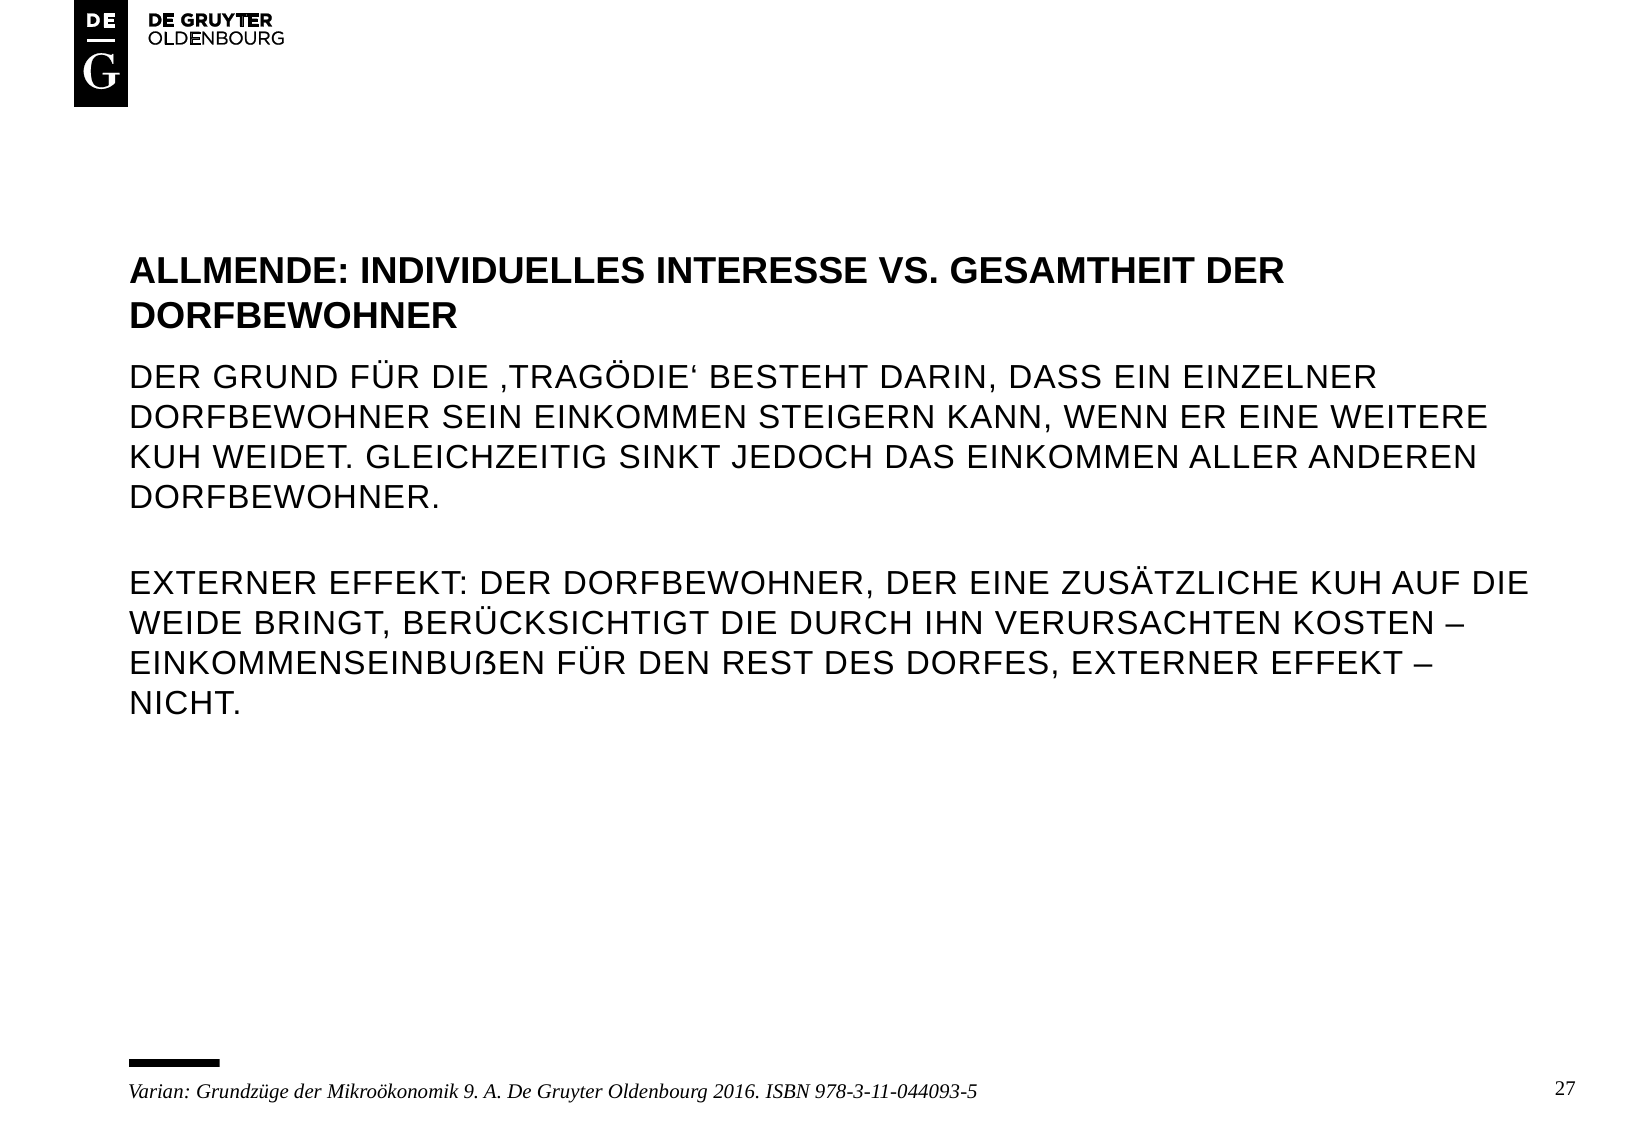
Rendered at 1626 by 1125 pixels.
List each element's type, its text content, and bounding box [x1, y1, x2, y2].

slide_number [128, 1077, 1539, 1108]
slide_number 27 [1554, 1074, 1614, 1104]
title Allmende: individuelles Interesse vs. Gesamtheit der Dorfbewohner [129, 245, 1556, 328]
list Der grund für die ‚Tragödie‘ besteht darin, dass ein einzelner Dorfbewohner sein einkommen steigern kann, wenn er eine weitere kuh weidet. Gleichzeitig sinkt jedoch das einkommen aller anderen dorfbewohner. Externer effekt: der Dorfbewohner, der eine zusätzliche Kuh auf die Weide bringt, berücksichtigt die durch ihn verursachten kosten – einkommenseinbußen für den rest des dorfes, EXTERNER EFFEKT – nicht. [129, 355, 1556, 1018]
